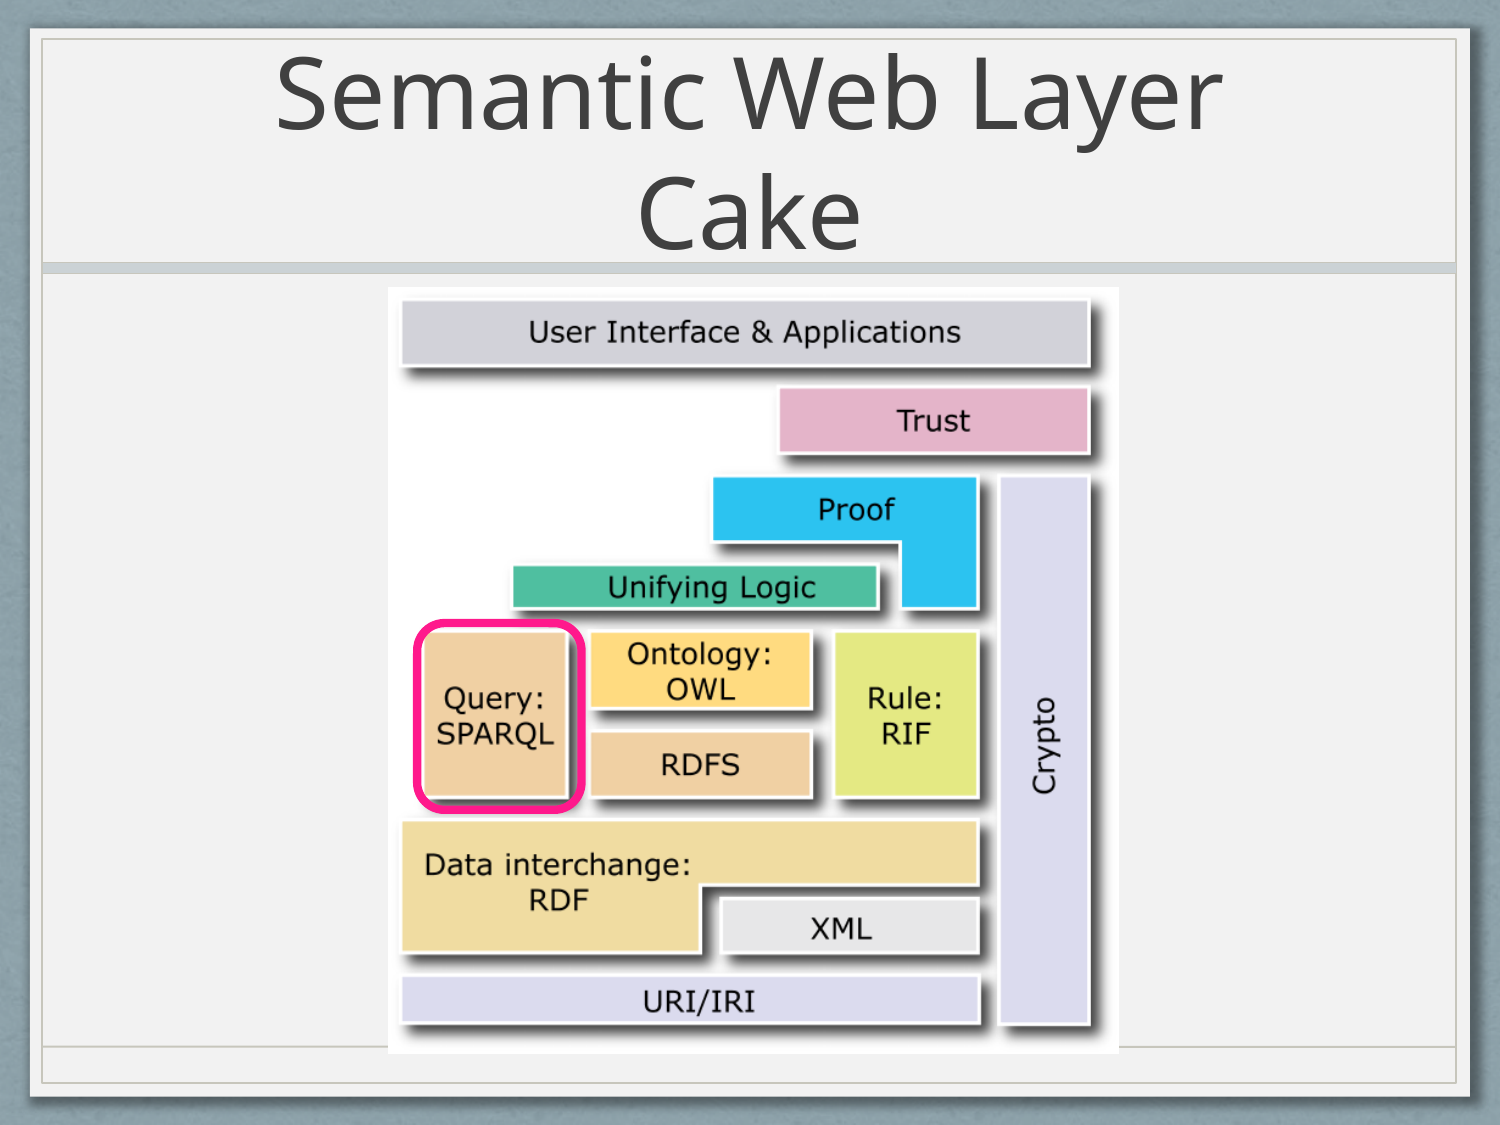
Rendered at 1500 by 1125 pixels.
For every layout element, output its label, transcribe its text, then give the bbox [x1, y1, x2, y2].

title Semantic Web Layer Cake [147, 40, 1353, 260]
picture [388, 286, 1119, 1054]
